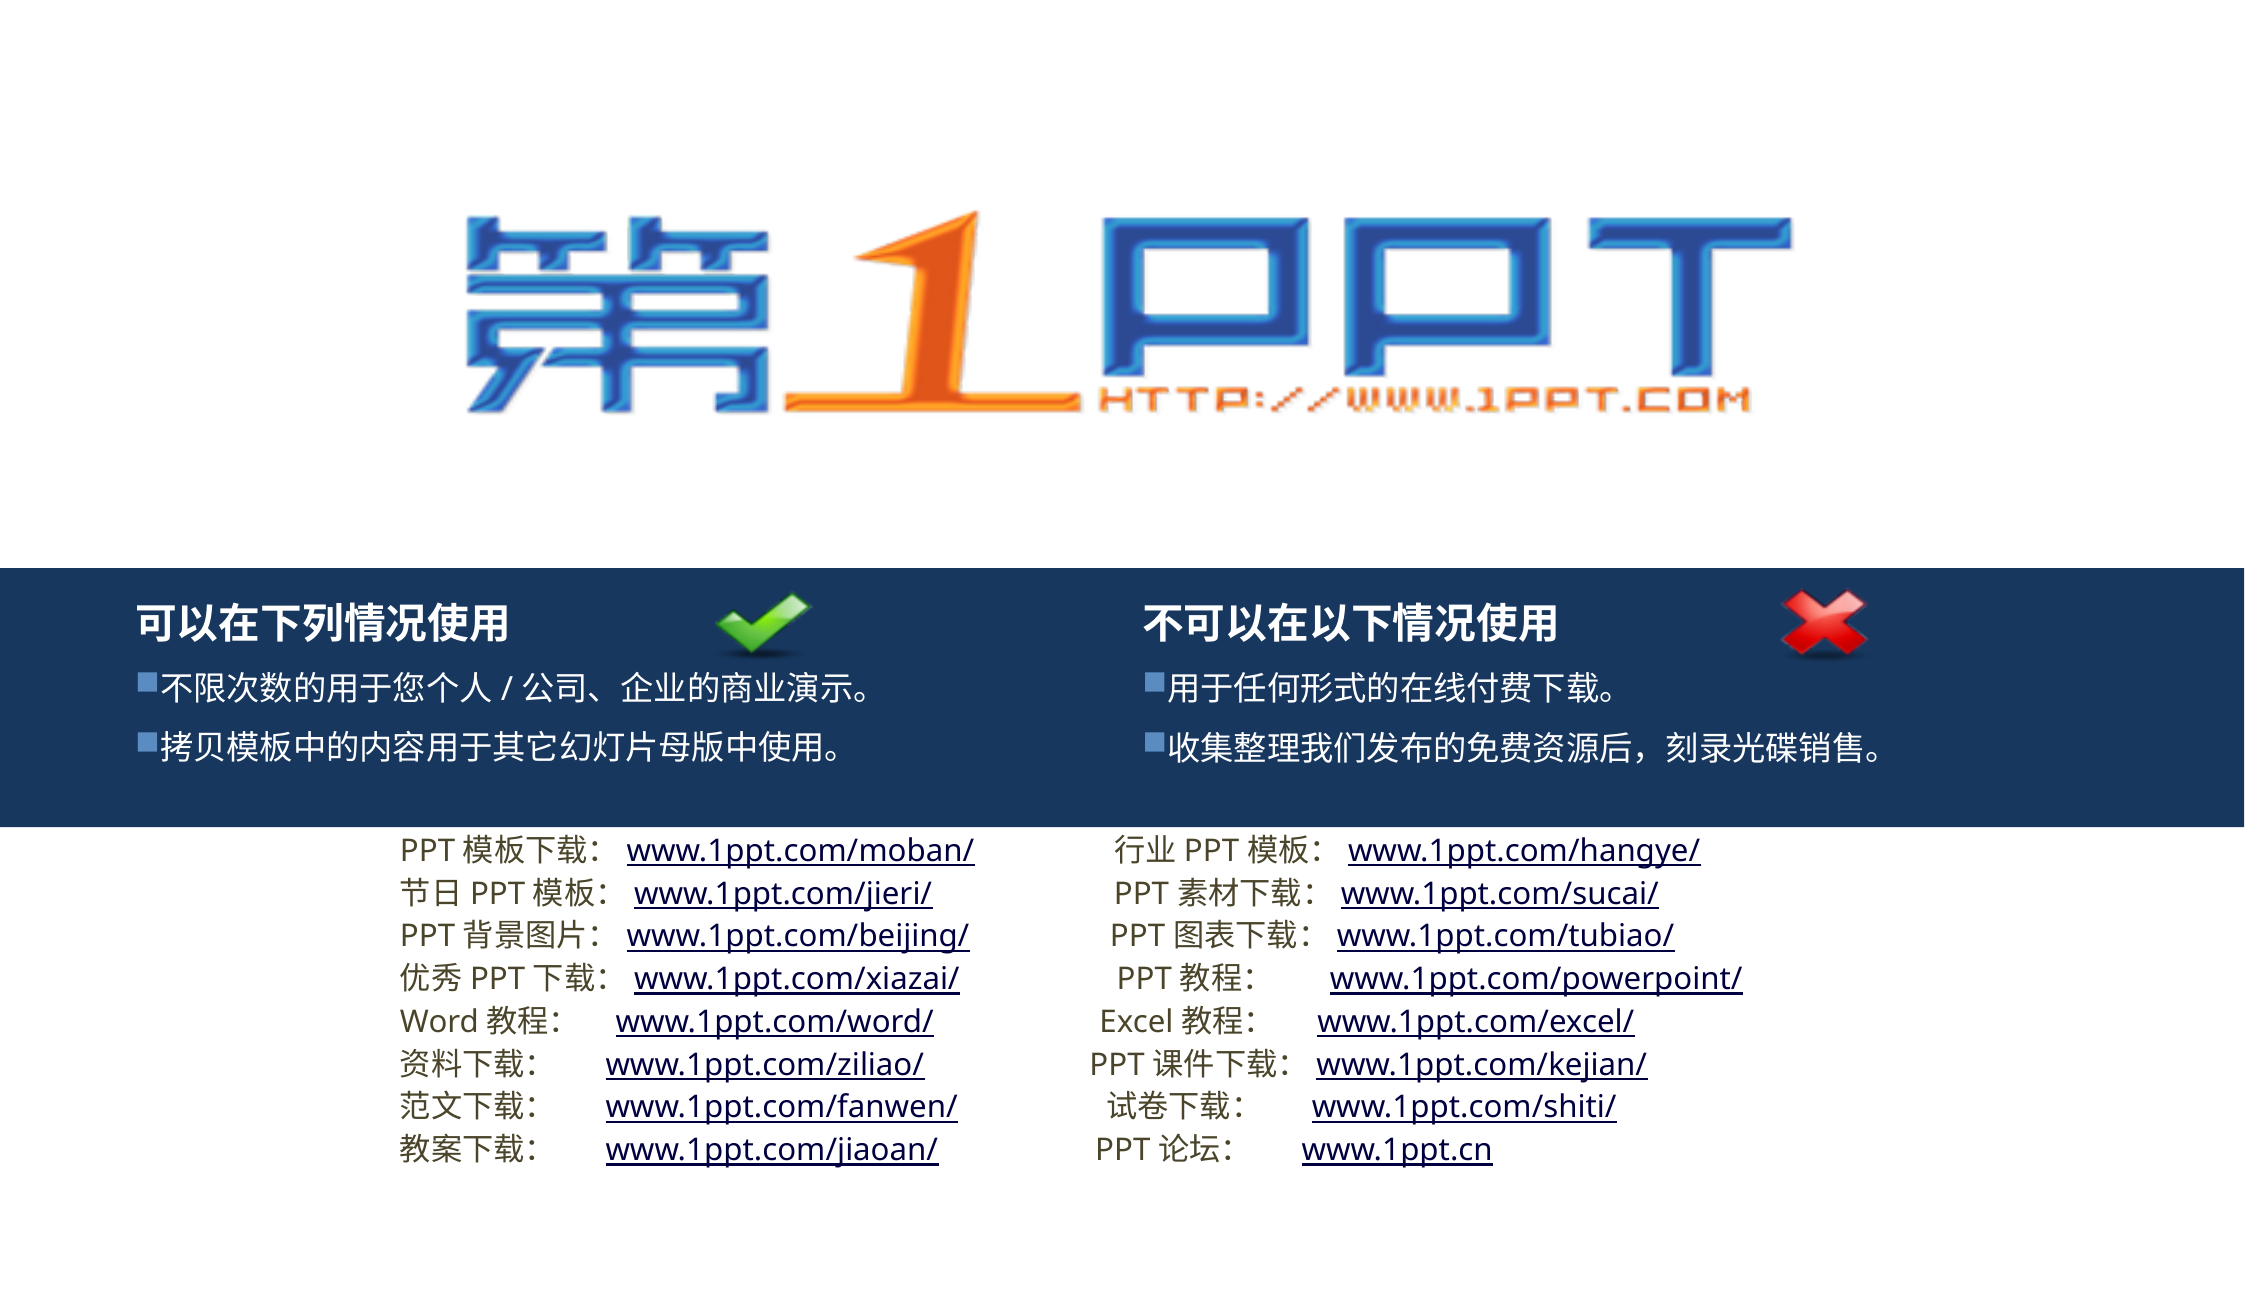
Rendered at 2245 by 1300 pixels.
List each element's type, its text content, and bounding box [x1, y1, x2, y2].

picture [1775, 586, 1873, 662]
text_box 可以在下列情况使用 不限次数的用于您个人/公司、企业的商业演示。 拷贝模板中的内容用于其它幻灯片母版中使用。 [114, 586, 1123, 894]
text_box 不可以在以下情况使用 用于任何形式的在线付费下载。 收集整理我们发布的免费资源后，刻录光碟销售。 [1122, 586, 2130, 880]
picture [201, 59, 2095, 569]
text_box [0, 568, 2245, 828]
text_box PPT模板下载：www.1ppt.com/moban/ 行业PPT模板：www.1ppt.com/hangye/ 节日PPT模板：www.1ppt.com/jieri/ PPT素材下载：www.1ppt.com/sucai/ PPT背景图片：www.1ppt.com/beijing/ PPT图表下载：www.1ppt.com/tubiao/ 优秀PPT下载：www.1ppt.com/xiazai/ PPT教程： www.1ppt.com/powerpoint/ Word教程： www.1ppt.com/word/ Excel教程： www.1ppt.com/excel/ 资料下载： www.1ppt.com/ziliao/ PPT课件下载：www.1ppt.com/kejian/ 范文下载： www.1ppt.com/fanwen/ 试卷下载： www.1ppt.com/shiti/ 教案下载： www.1ppt.com/jiaoan/ PPT论坛： www.1ppt.cn [378, 880, 1966, 1164]
picture [715, 586, 813, 662]
